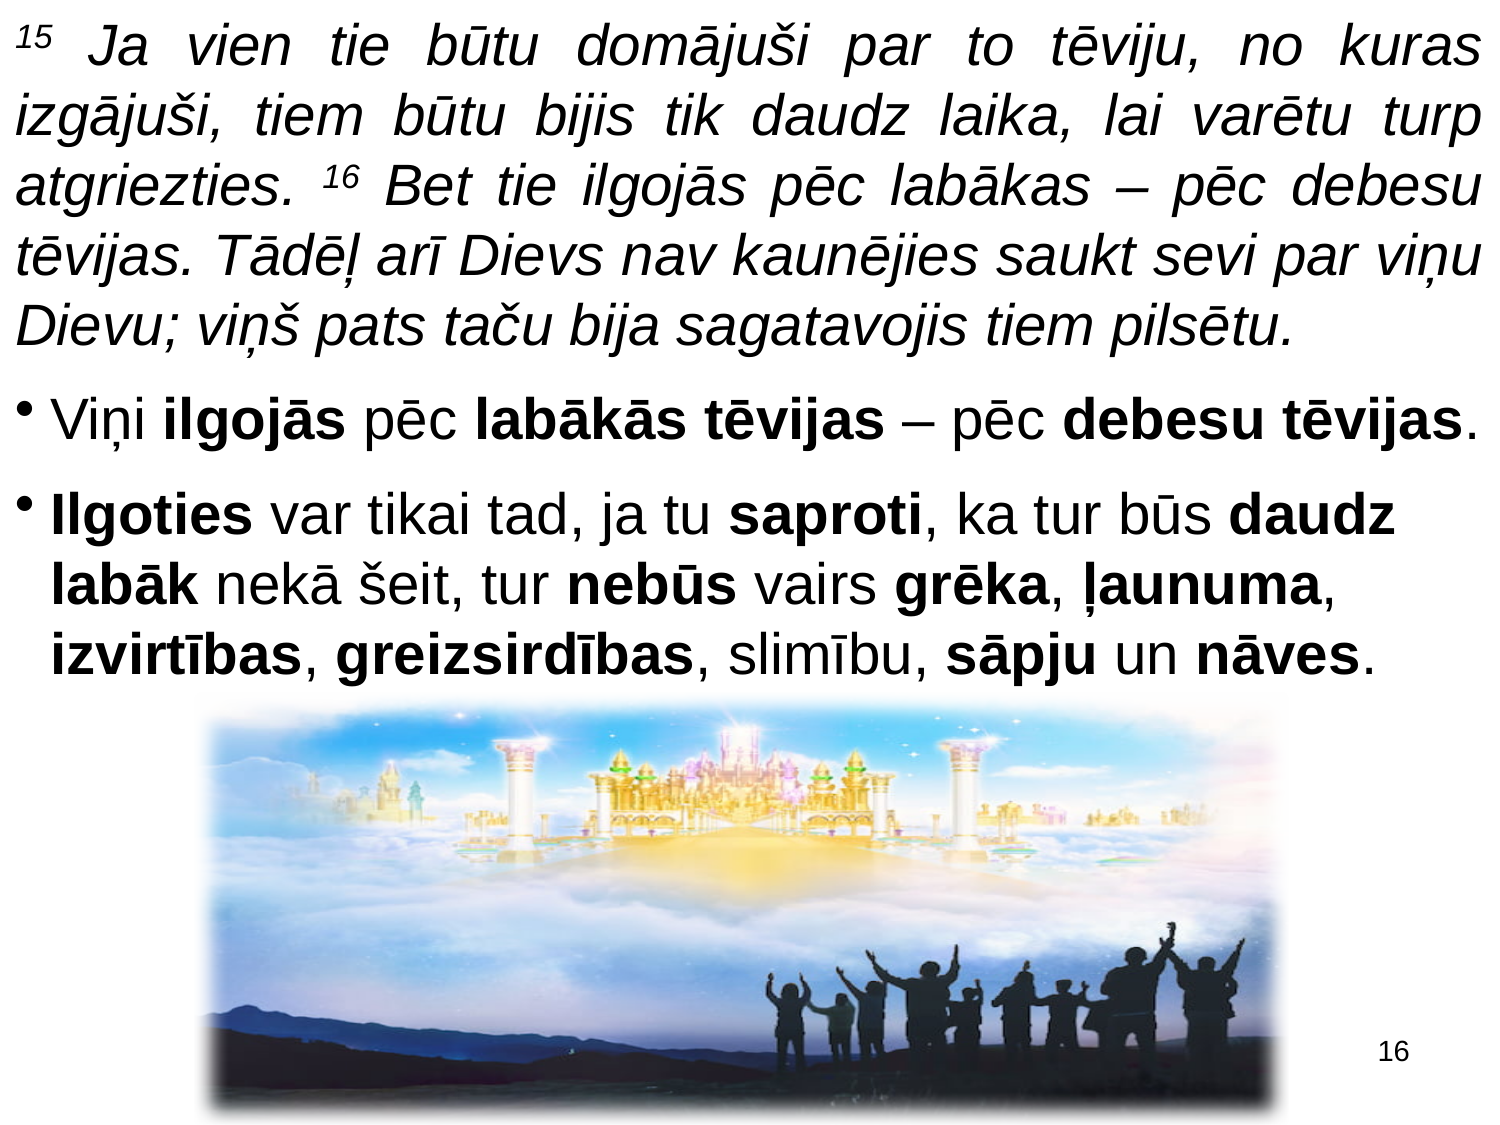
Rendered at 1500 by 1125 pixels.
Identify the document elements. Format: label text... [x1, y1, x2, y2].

list 15 Ja vien tie būtu domājuši par to tēviju, no kuras izgājuši, tiem būtu bijis tik daudz laika, lai varētu turp atgriezties. 16 Bet tie ilgojās pēc labākas – pēc debesu tēvijas. Tādēļ arī Dievs nav kaunējies saukt sevi par viņu Dievu; viņš pats taču bija sagatavojis tiem pilsētu. [0, 0, 1500, 178]
slide_number 16 [1294, 1024, 1426, 1103]
text_box Viņi ilgojās pēc labākās tēvijas – pēc debesu tēvijas. Ilgoties var tikai tad, ja tu saproti, ka tur būs daudz labāk nekā šeit, tur nebūs vairs grēka, ļaunuma, izvirtības, greizsirdības, slimību, sāpju un nāves. [0, 373, 1500, 694]
picture [194, 692, 1289, 1125]
